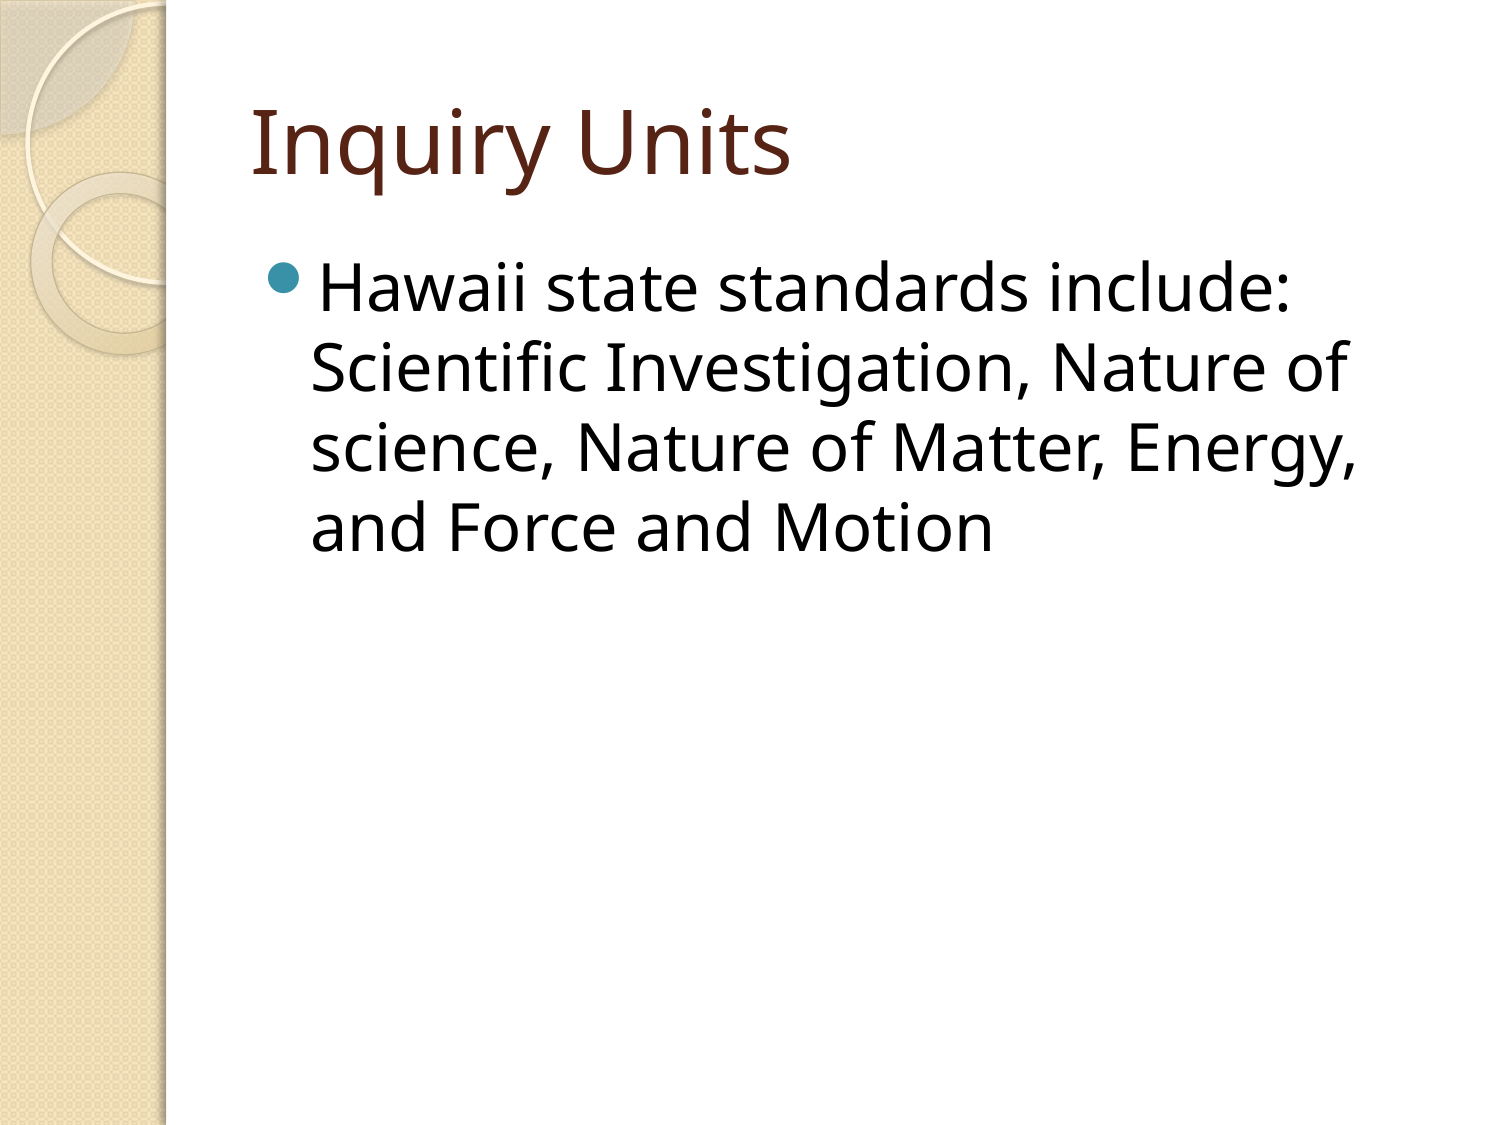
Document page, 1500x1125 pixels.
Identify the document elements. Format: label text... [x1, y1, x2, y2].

title Inquiry Units [235, 45, 1466, 233]
list Hawaii state standards include: Scientific Investigation, Nature of science, Nature of Matter, Energy, and Force and Motion [235, 237, 1466, 1025]
